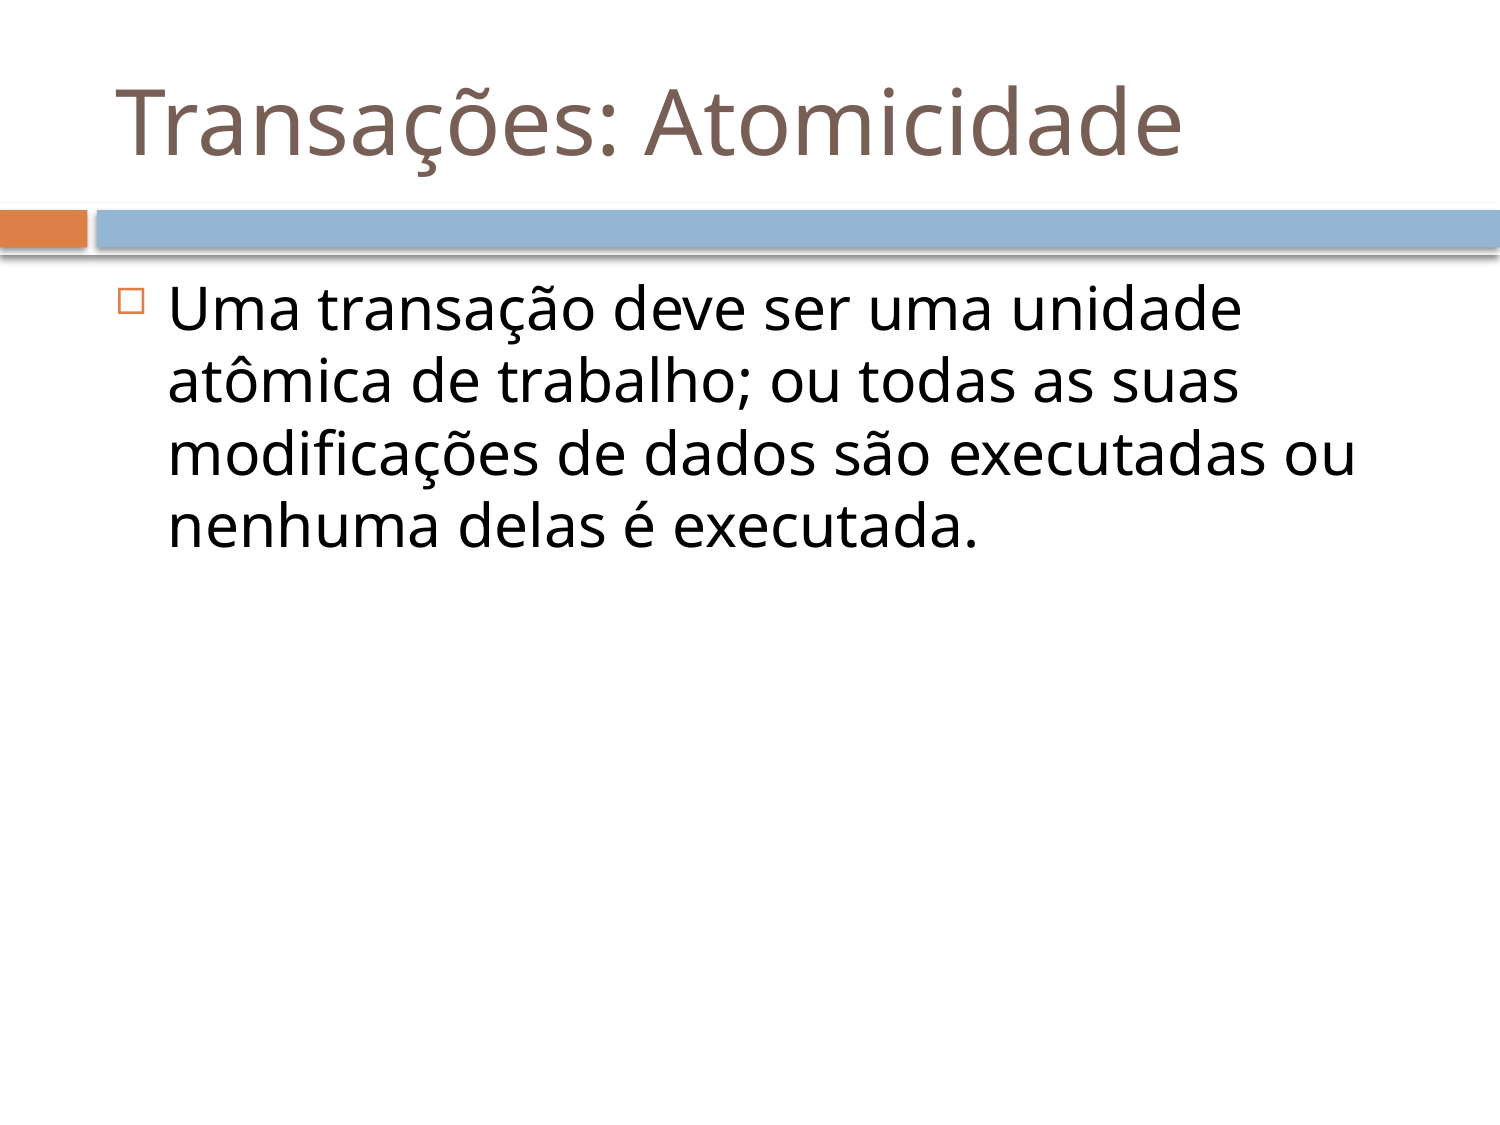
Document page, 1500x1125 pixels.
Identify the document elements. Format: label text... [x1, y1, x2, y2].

title Transações: Atomicidade [100, 37, 1438, 200]
list Uma transação deve ser uma unidade atômica de trabalho; ou todas as suas modificações de dados são executadas ou nenhuma delas é executada. [100, 262, 1438, 1000]
